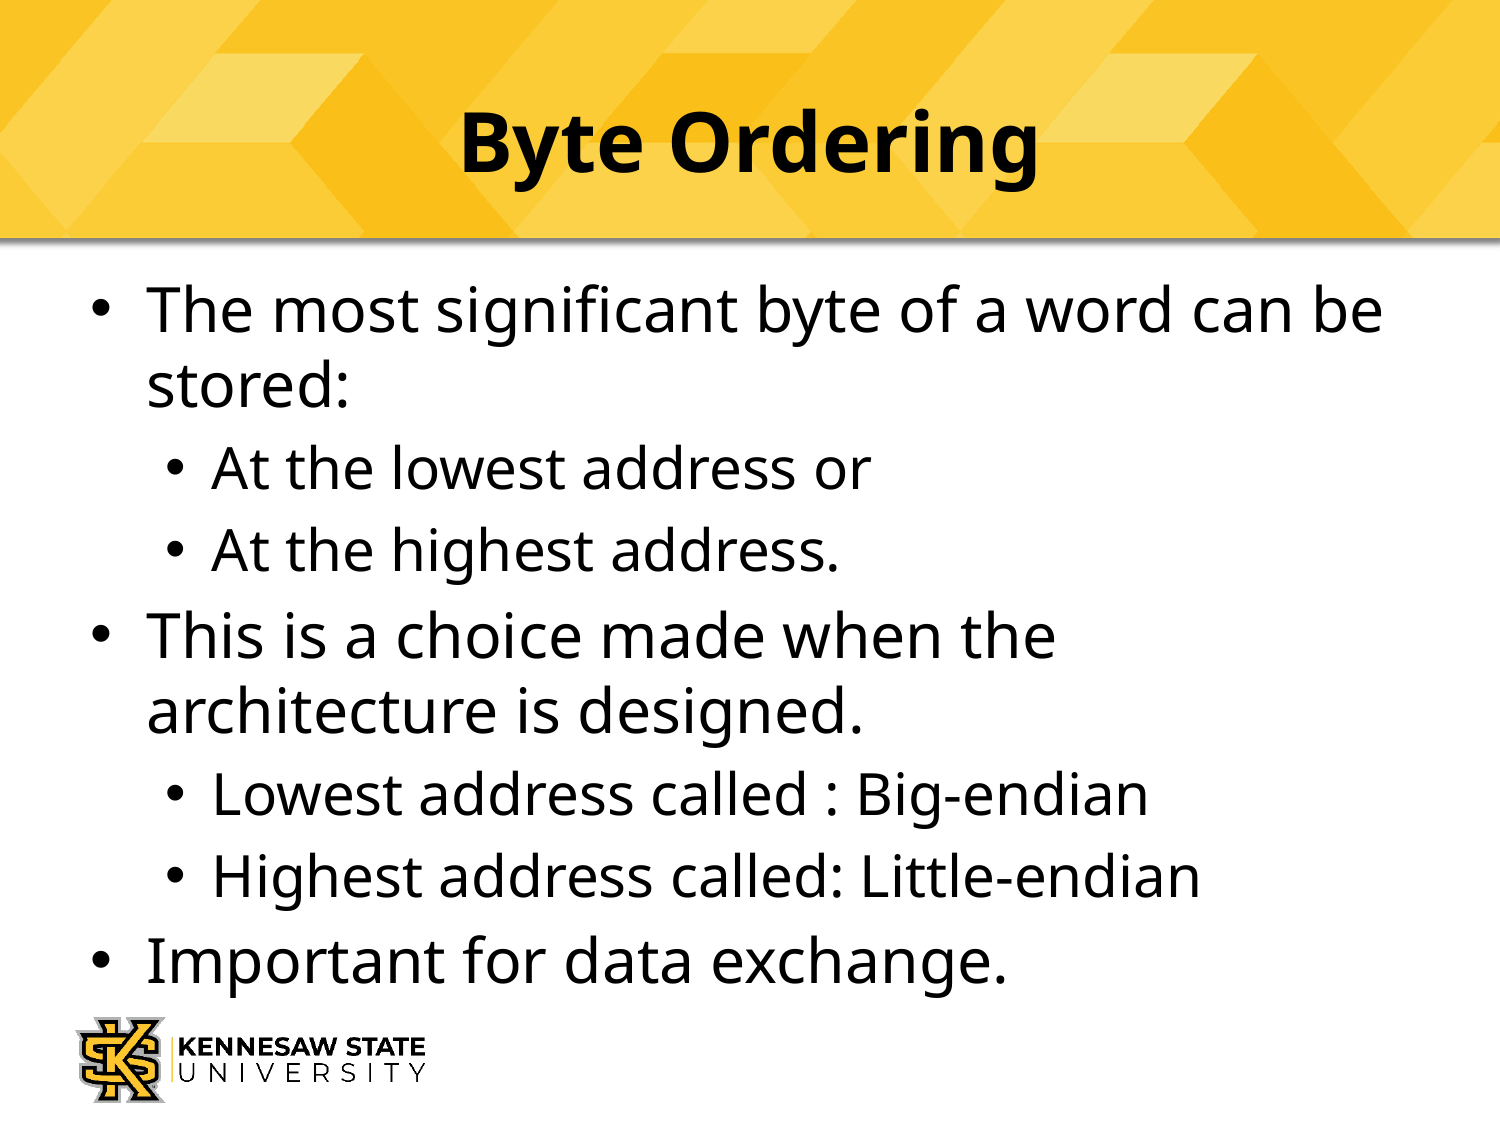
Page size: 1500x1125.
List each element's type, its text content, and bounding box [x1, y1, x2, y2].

list The most significant byte of a word can be stored: At the lowest address or At the highest address. This is a choice made when the architecture is designed. Lowest address called : Big-endian Highest address called: Little-endian Important for data exchange. [75, 262, 1425, 1005]
picture [75, 1017, 425, 1103]
picture [0, 0, 1500, 251]
title Byte Ordering [75, 45, 1425, 233]
